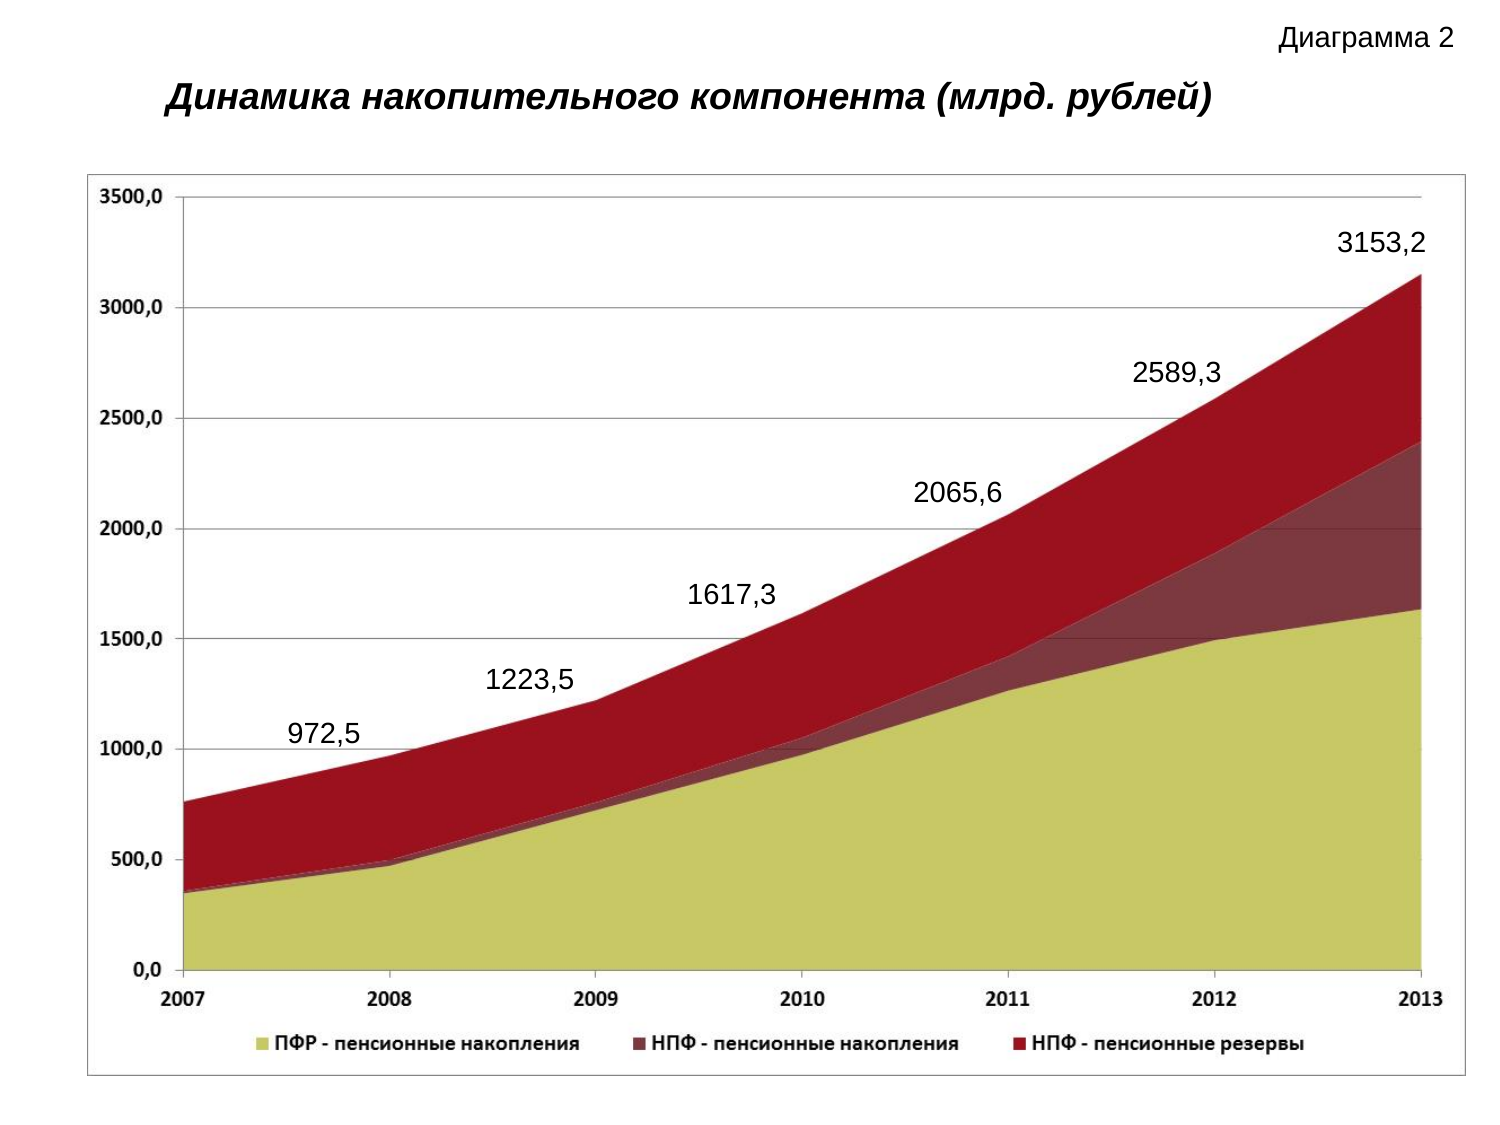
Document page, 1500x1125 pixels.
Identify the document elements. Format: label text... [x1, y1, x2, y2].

text_box Динамика накопительного компонента (млрд. рублей) [166, 64, 1254, 125]
text_box Диаграмма 2 [1263, 10, 1489, 61]
picture [87, 174, 1466, 1076]
